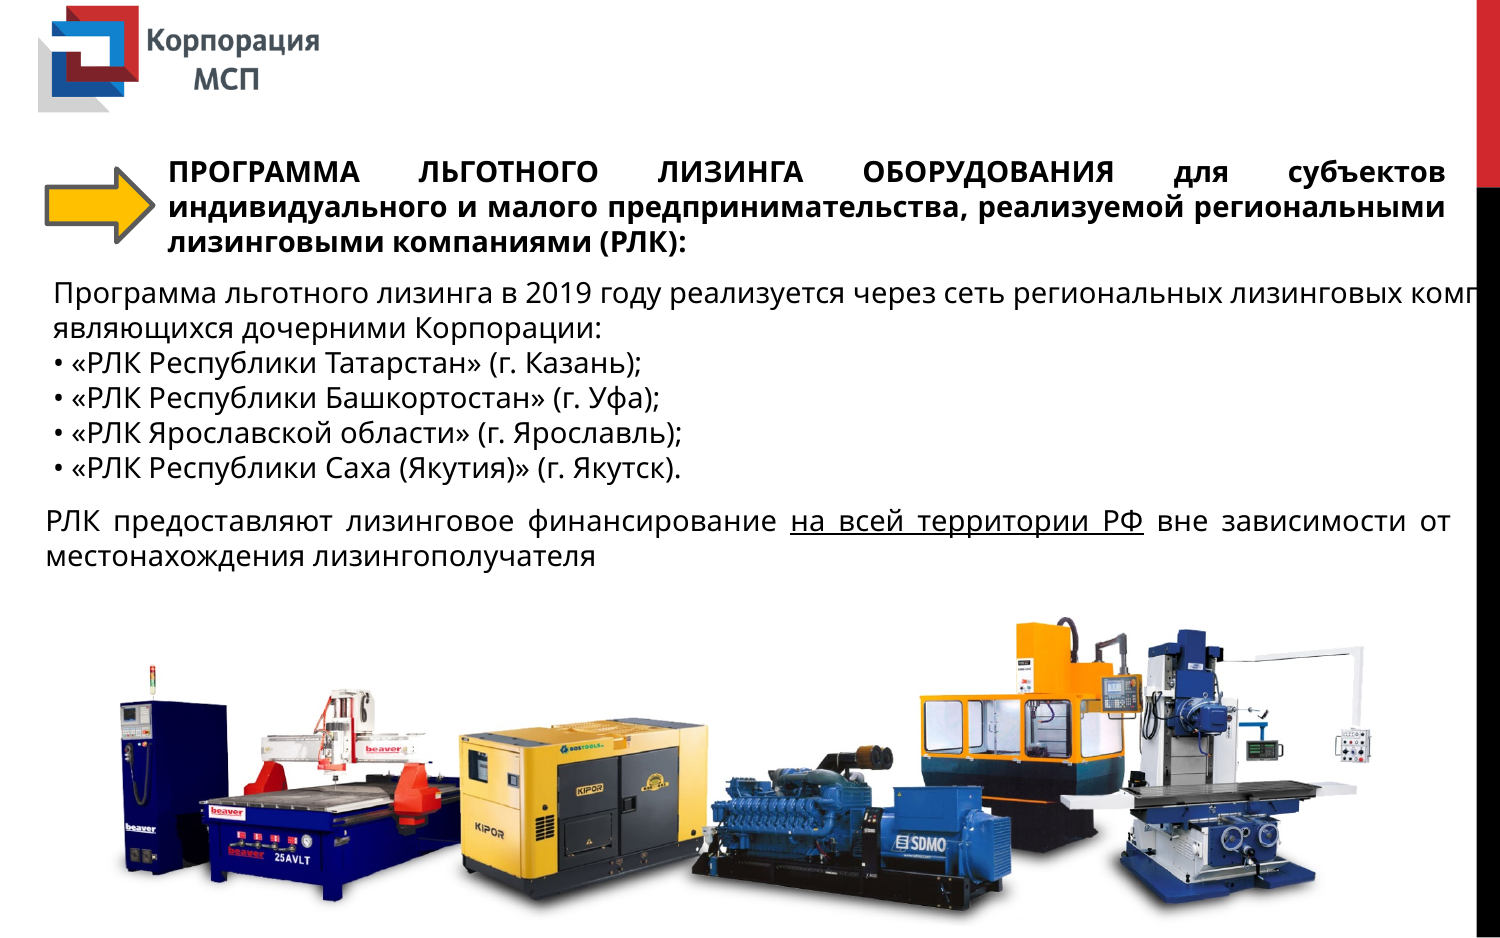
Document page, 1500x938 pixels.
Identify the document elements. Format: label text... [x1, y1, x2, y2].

text_box ПРОГРАММА ЛЬГОТНОГО ЛИЗИНГА ОБОРУДОВАНИЯ для субъектов индивидуального и малого предпринимательства, реализуемой региональными лизинговыми компаниями (РЛК): [153, 146, 1462, 266]
picture [37, 0, 326, 122]
picture [97, 577, 1392, 926]
text_box Программа льготного лизинга в 2019 году реализуется через сеть региональных лизинговых компаний, являющихся дочерними Корпорации: • «РЛК Республики Татарстан» (г. Казань); • «РЛК Республики Башкортостан» (г. Уфа); • «РЛК Ярославской области» (г. Ярославль); • «РЛК Республики Саха (Якутия)» (г. Якутск). [38, 267, 1500, 492]
text_box РЛК предоставляют лизинговое финансирование на всей территории РФ вне зависимости от местонахождения лизингополучателя [30, 494, 1466, 580]
text_box [44, 166, 153, 245]
